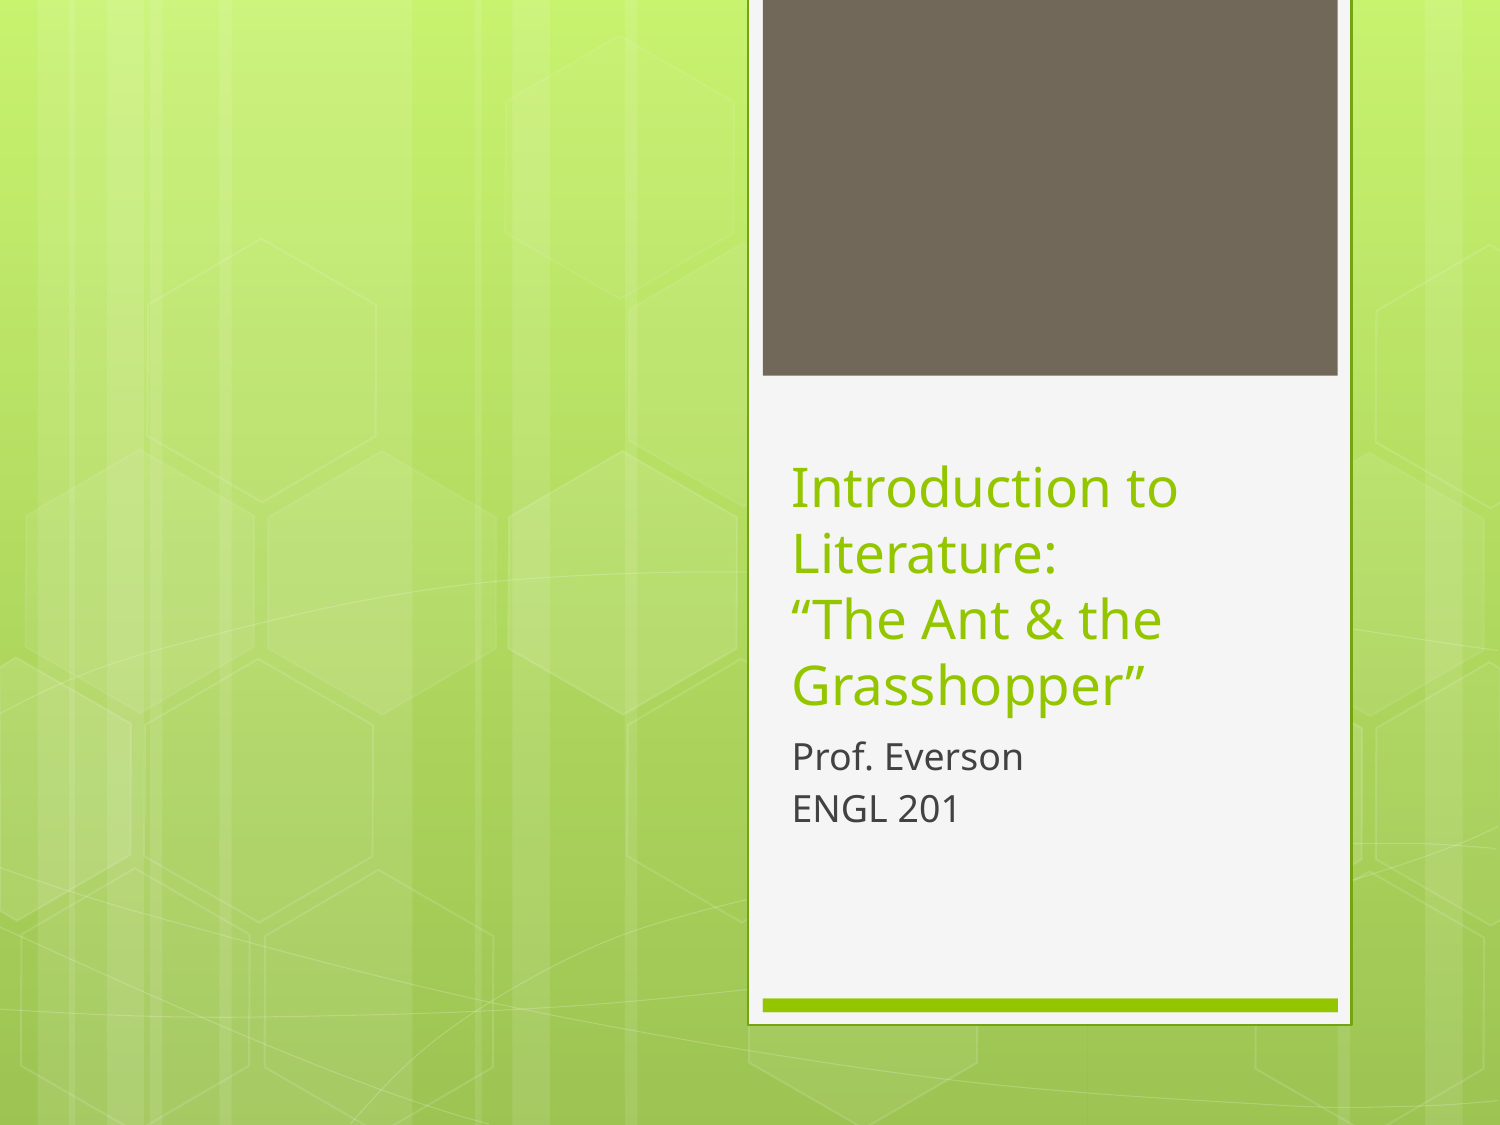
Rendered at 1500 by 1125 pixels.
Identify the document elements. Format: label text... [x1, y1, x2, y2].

title Introduction to Literature: “The Ant & the Grasshopper” [776, 444, 1321, 724]
subtitle Prof. Everson ENGL 201 [776, 725, 1320, 932]
